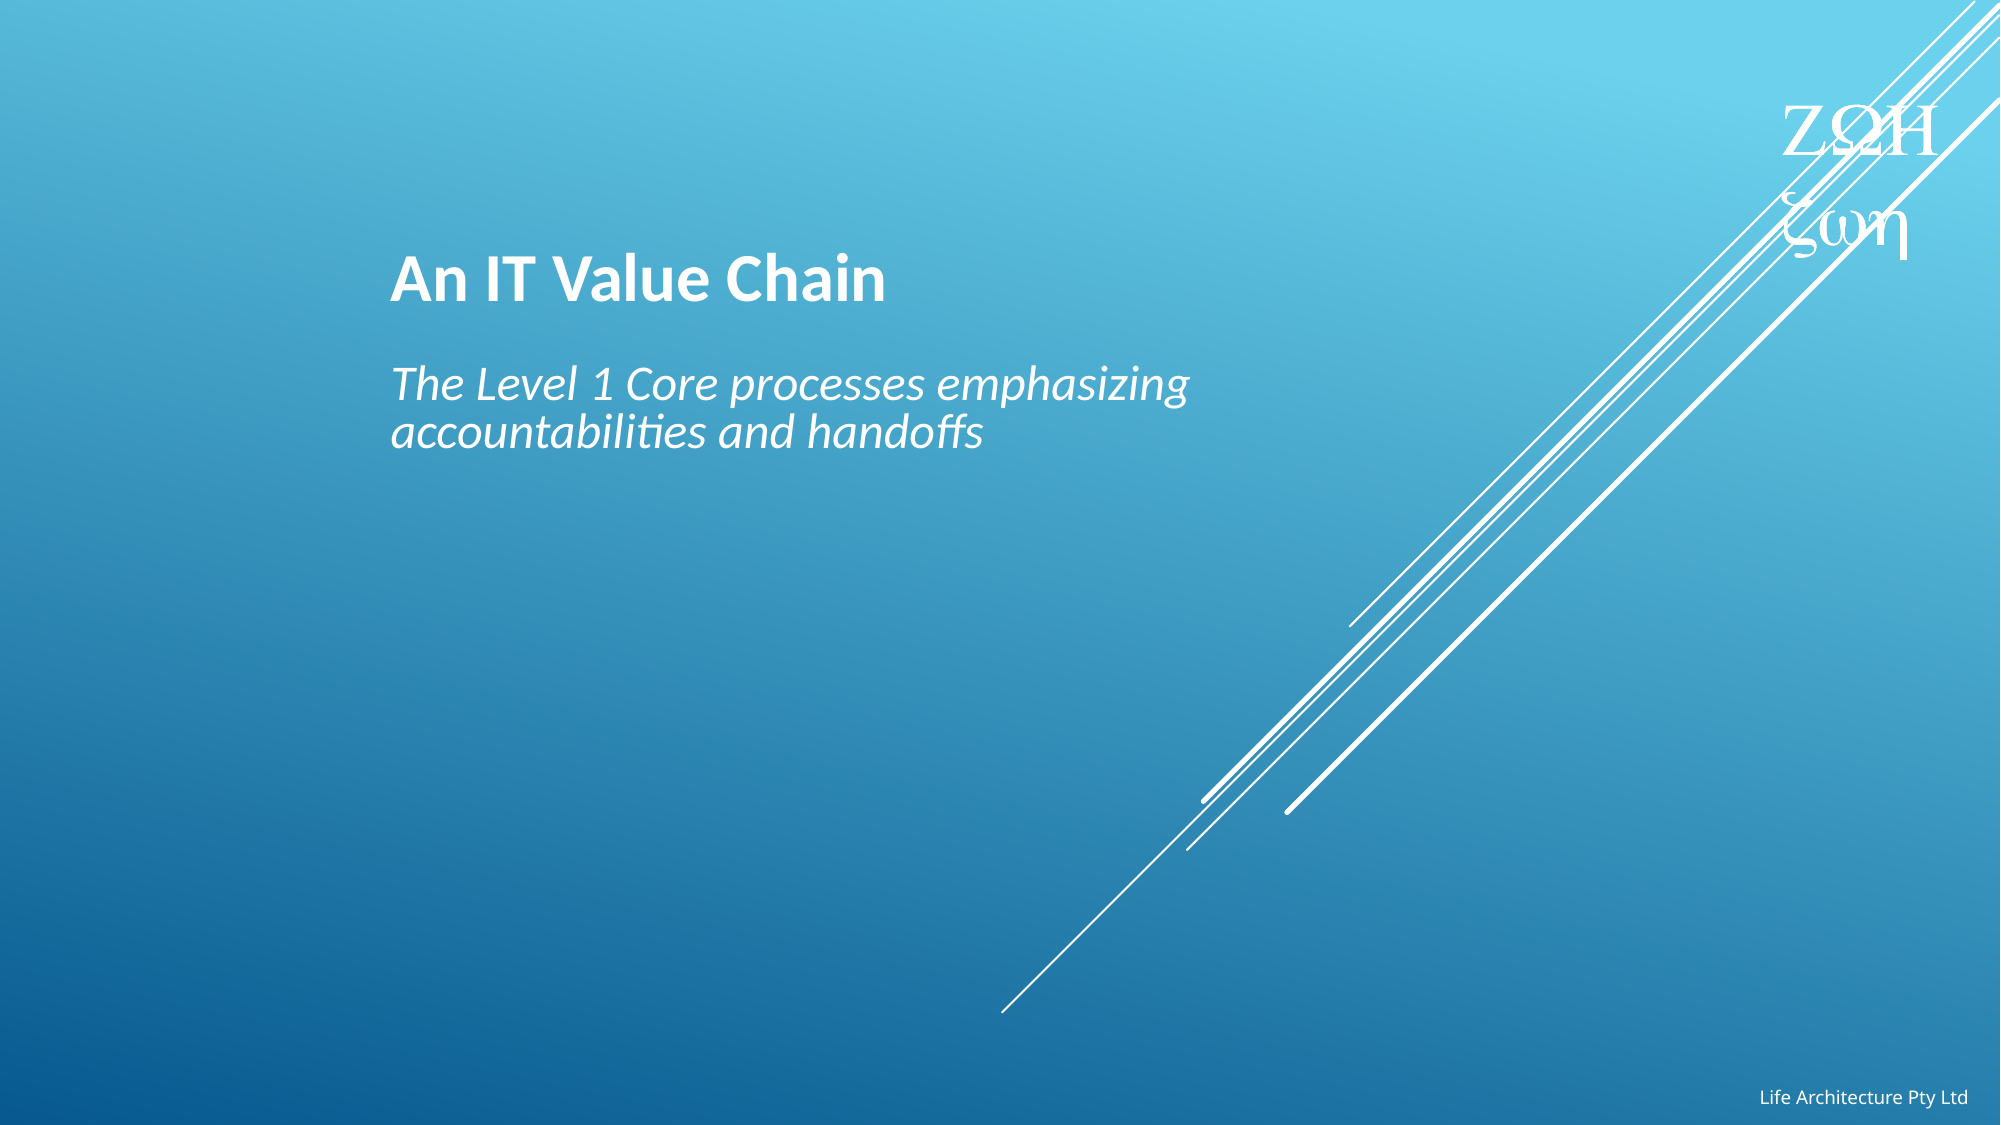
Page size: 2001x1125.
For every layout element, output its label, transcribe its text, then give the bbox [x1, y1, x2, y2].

text_box ZWH zwh [1765, 72, 2000, 268]
text_box An IT Value Chain The Level 1 Core processes emphasizing accountabilities and handoffs [375, 241, 1456, 466]
text_box Life Architecture Pty Ltd [1744, 1078, 2000, 1116]
